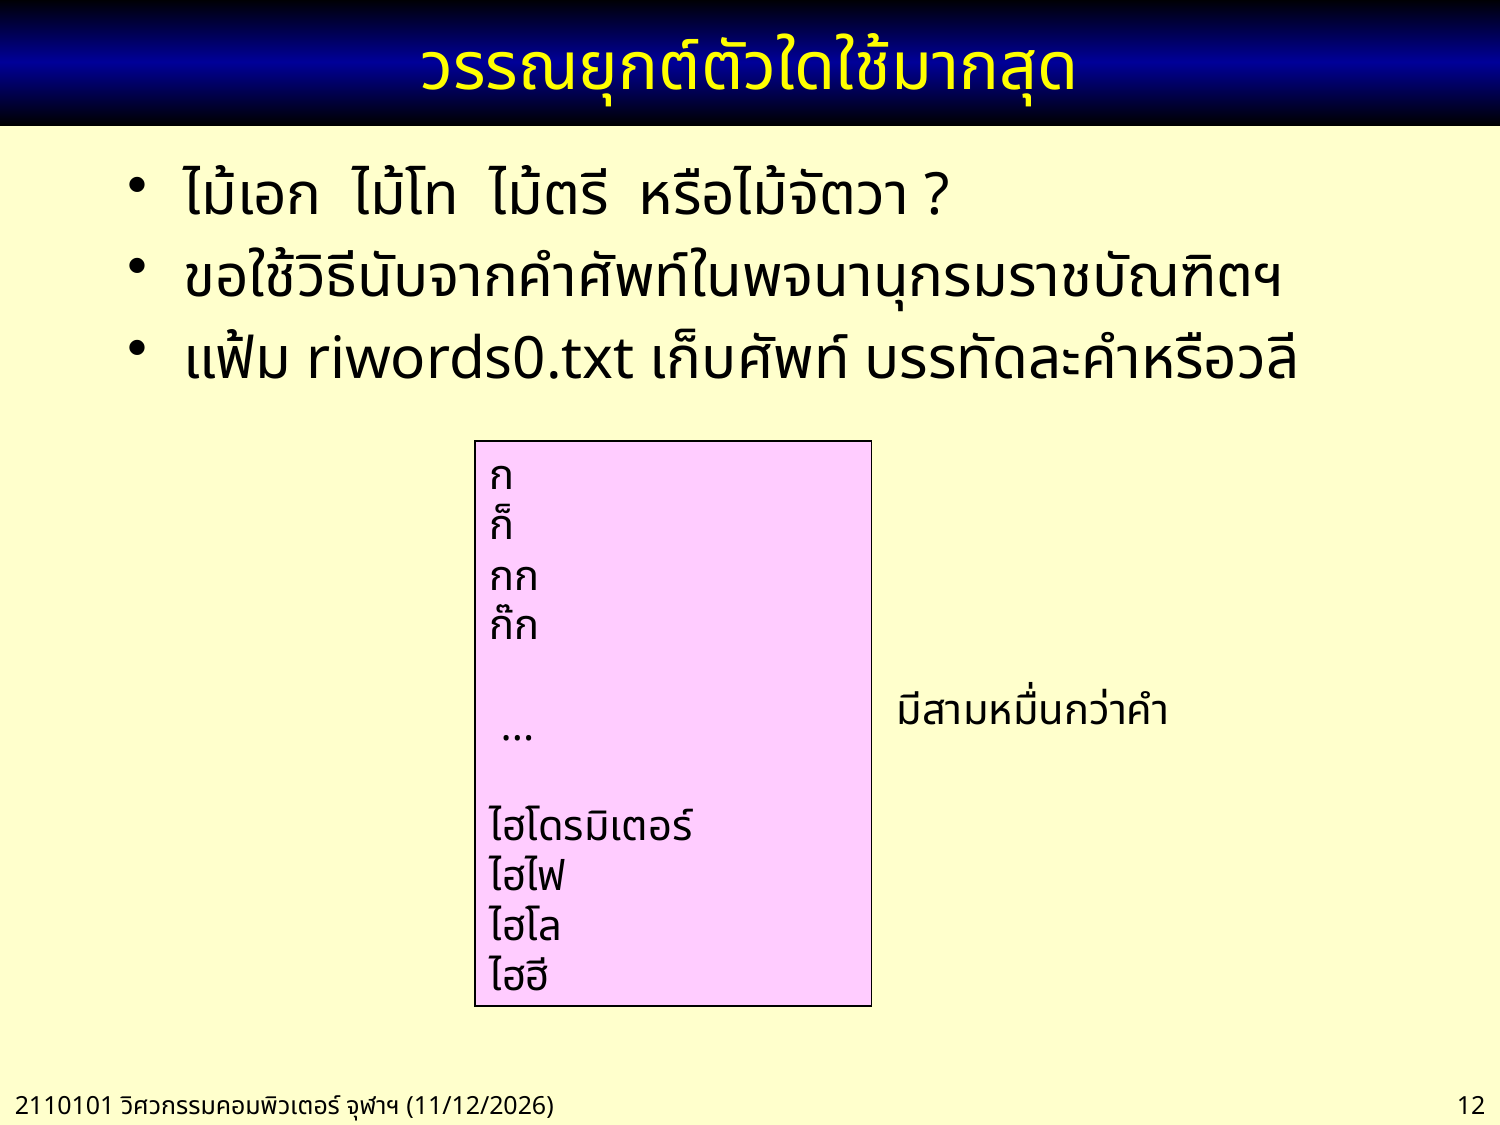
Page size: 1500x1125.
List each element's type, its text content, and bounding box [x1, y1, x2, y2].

title วรรณยุกต์ตัวใดใช้มากสุด [0, 0, 1500, 126]
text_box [474, 440, 1208, 1012]
list ไม้เอก ไม้โท ไม้ตรี หรือไม้จัตวา ? ขอใช้วิธีนับจากคำศัพท์ในพจนานุกรมราชบัณฑิตฯ แฟ้ม riwords0.txt เก็บศัพท์ บรรทัดละคำหรือวลี [112, 148, 1412, 403]
